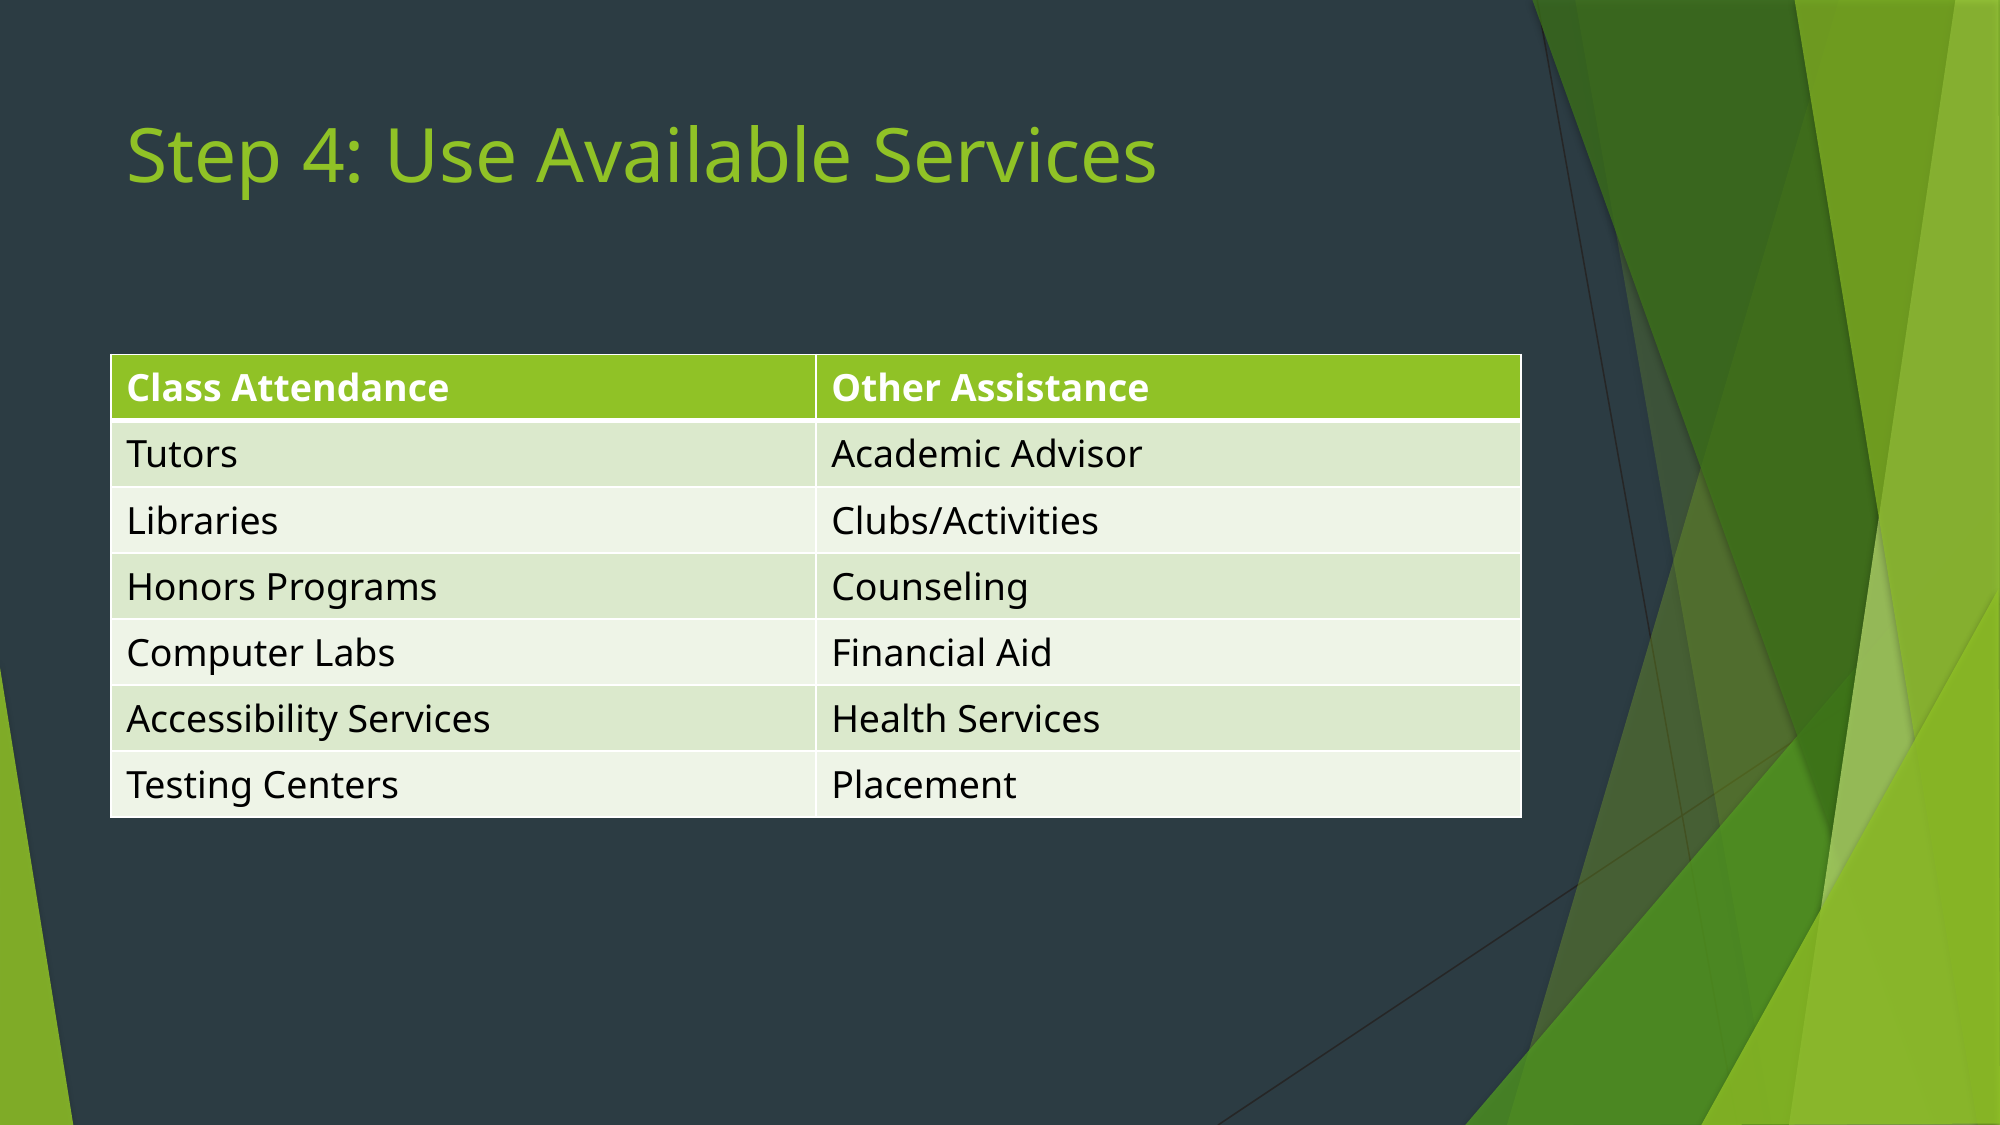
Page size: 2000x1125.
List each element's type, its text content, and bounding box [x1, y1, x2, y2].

table_cell Financial Aid [817, 620, 1520, 684]
table_cell Honors Programs [112, 554, 815, 618]
table_cell Tutors [112, 423, 815, 486]
table_header Class Attendance [112, 355, 815, 418]
table_header Other Assistance [817, 355, 1520, 418]
table_cell Clubs/Activities [817, 488, 1520, 552]
table_cell Placement [817, 752, 1520, 816]
title Step 4: Use Available Services [111, 99, 1522, 317]
table_cell Computer Labs [112, 620, 815, 684]
table_cell Libraries [112, 488, 815, 552]
table_cell Accessibility Services [112, 686, 815, 750]
table_cell Health Services [817, 686, 1520, 750]
table_cell Academic Advisor [817, 423, 1520, 486]
table_cell Testing Centers [112, 752, 815, 816]
table_cell Counseling [817, 554, 1520, 618]
